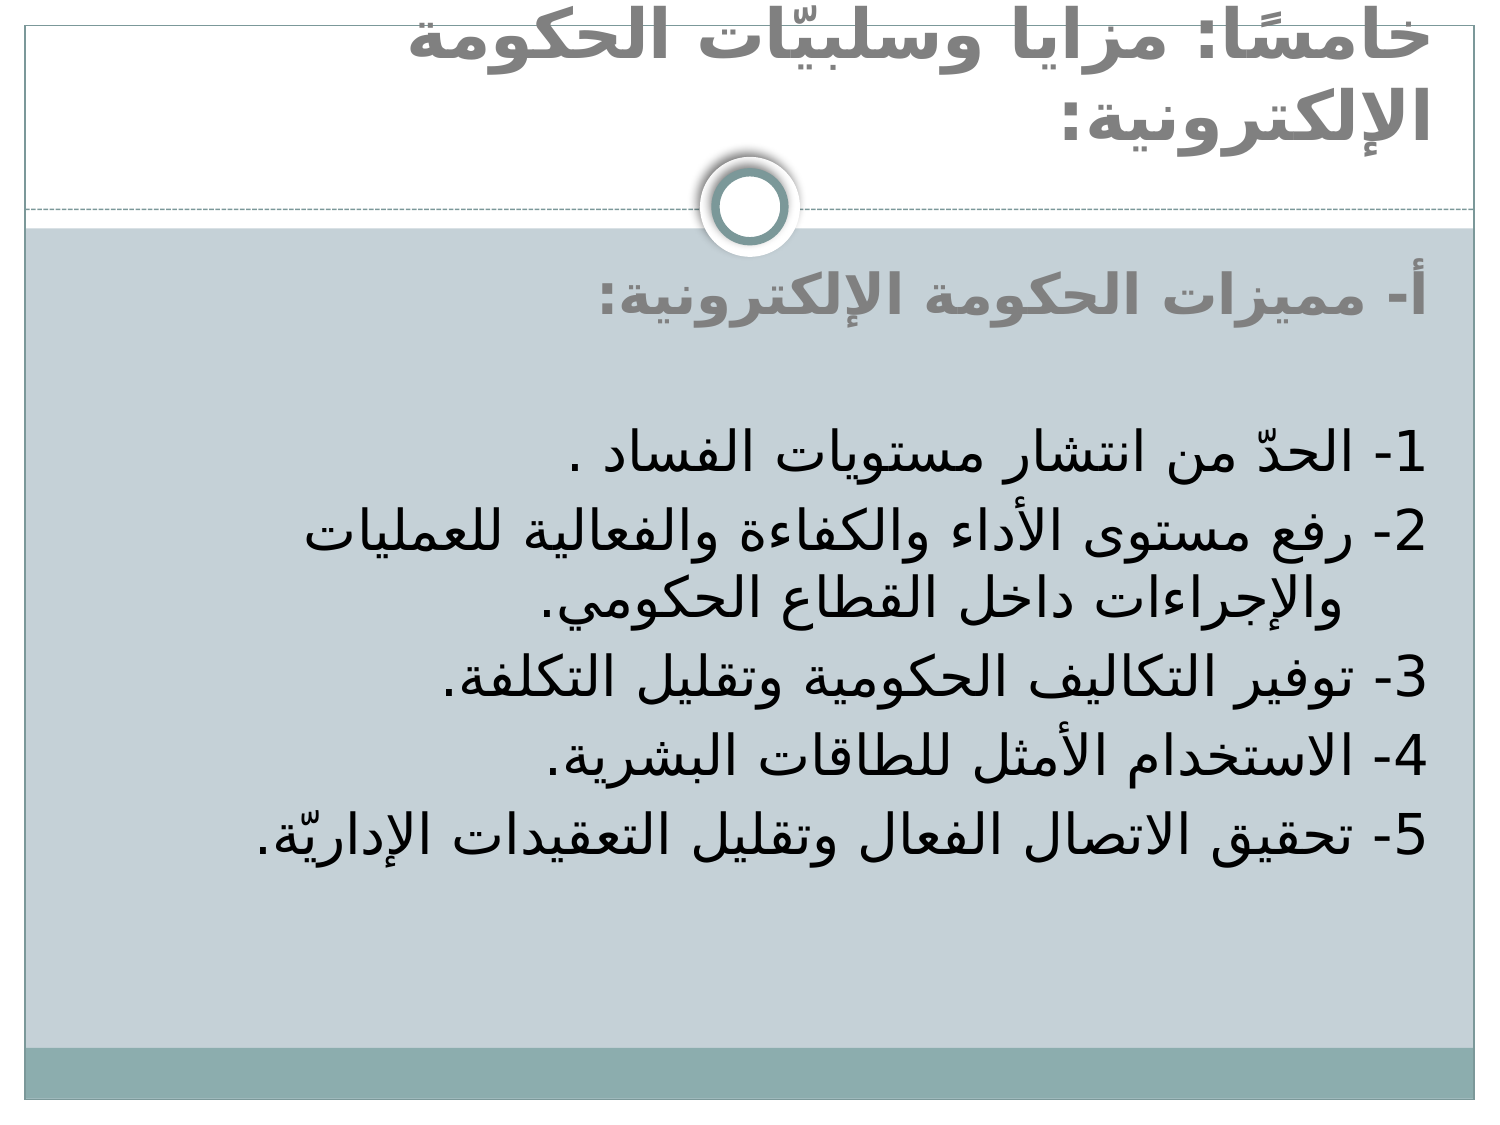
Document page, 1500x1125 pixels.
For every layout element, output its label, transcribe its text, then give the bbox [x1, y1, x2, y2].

title خامسًا: مزايا وسلبيّات الحكومة الإلكترونية: [49, 37, 1450, 162]
list أ- مميزات الحكومة الإلكترونية: 1- الحدّ من انتشار مستويات الفساد . 2- رفع مستوى الأداء والكفاءة والفعالية للعمليات والإجراءات داخل القطاع الحكومي. 3- توفير التكاليف الحكومية وتقليل التكلفة. 4- الاستخدام الأمثل للطاقات البشرية. 5- تحقيق الاتصال الفعال وتقليل التعقيدات الإداريّة. [49, 250, 1445, 1001]
